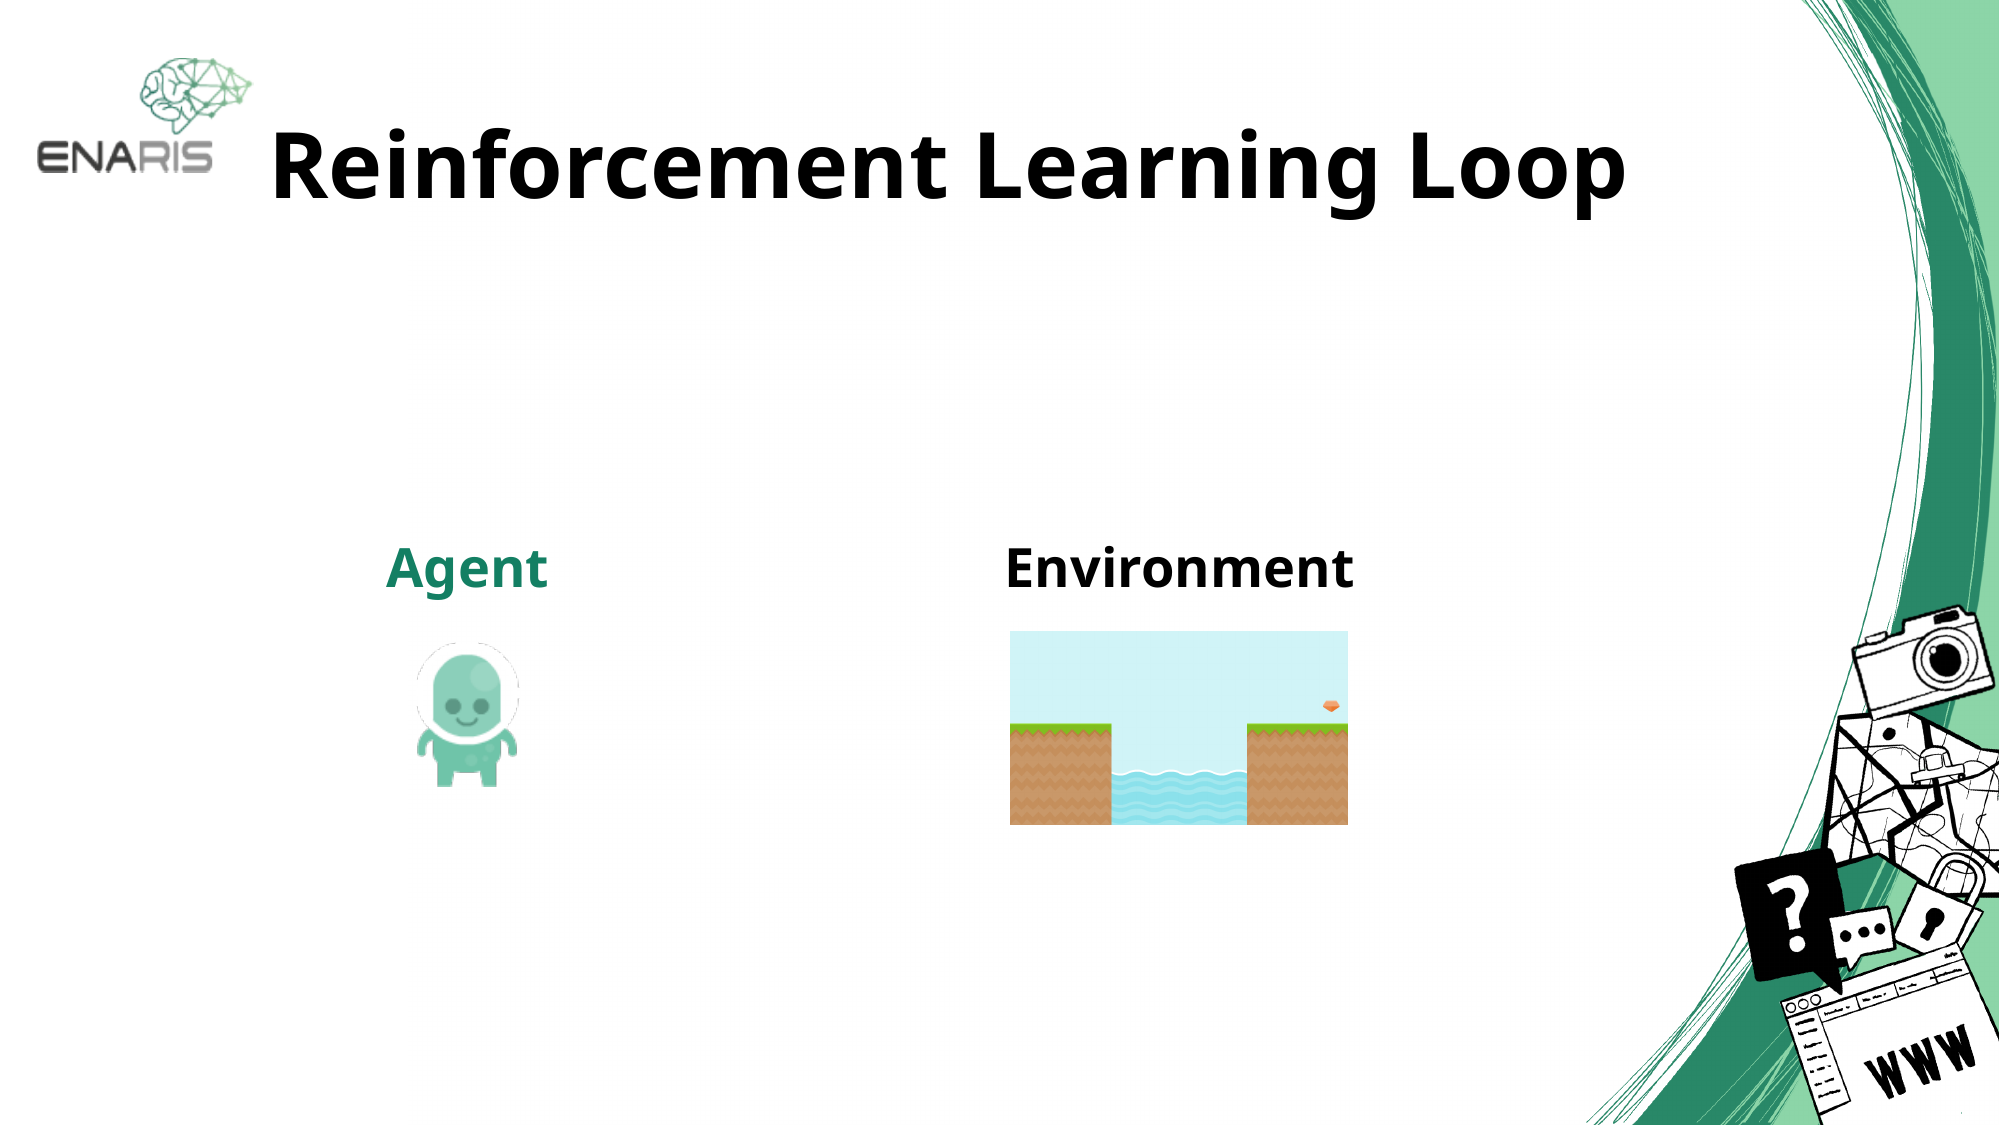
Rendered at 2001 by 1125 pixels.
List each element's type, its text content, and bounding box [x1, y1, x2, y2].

picture [408, 0, 1999, 1125]
text_box Agent [367, 525, 568, 615]
text_box Environment [970, 525, 1389, 615]
picture [37, 58, 254, 173]
title Reinforcement Learning Loop [253, 59, 1863, 278]
